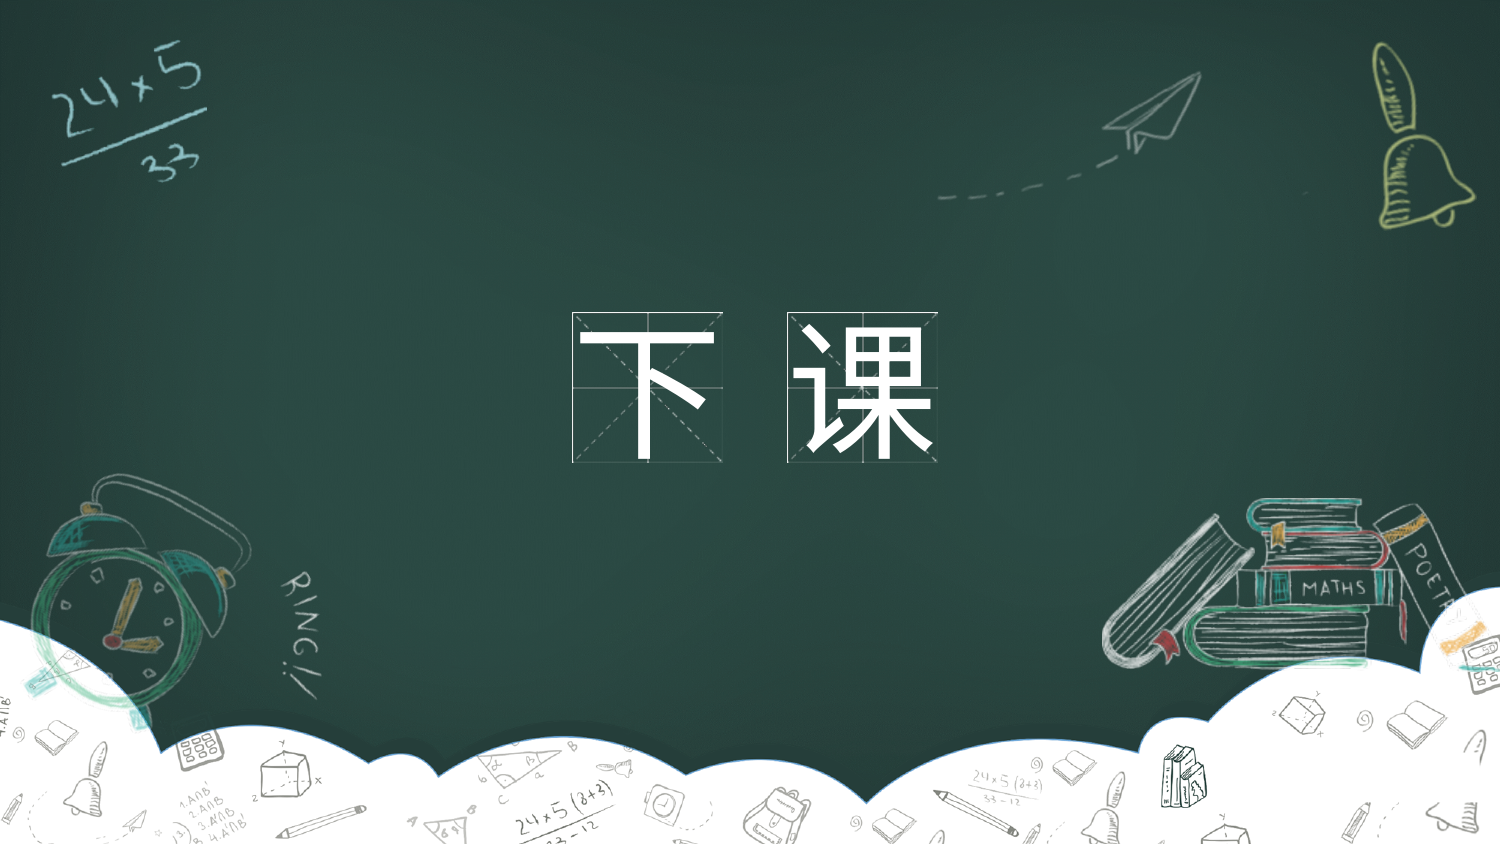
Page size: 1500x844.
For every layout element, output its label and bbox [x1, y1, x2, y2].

text_box [774, 290, 950, 484]
picture [0, 0, 1500, 844]
text_box [560, 290, 735, 484]
